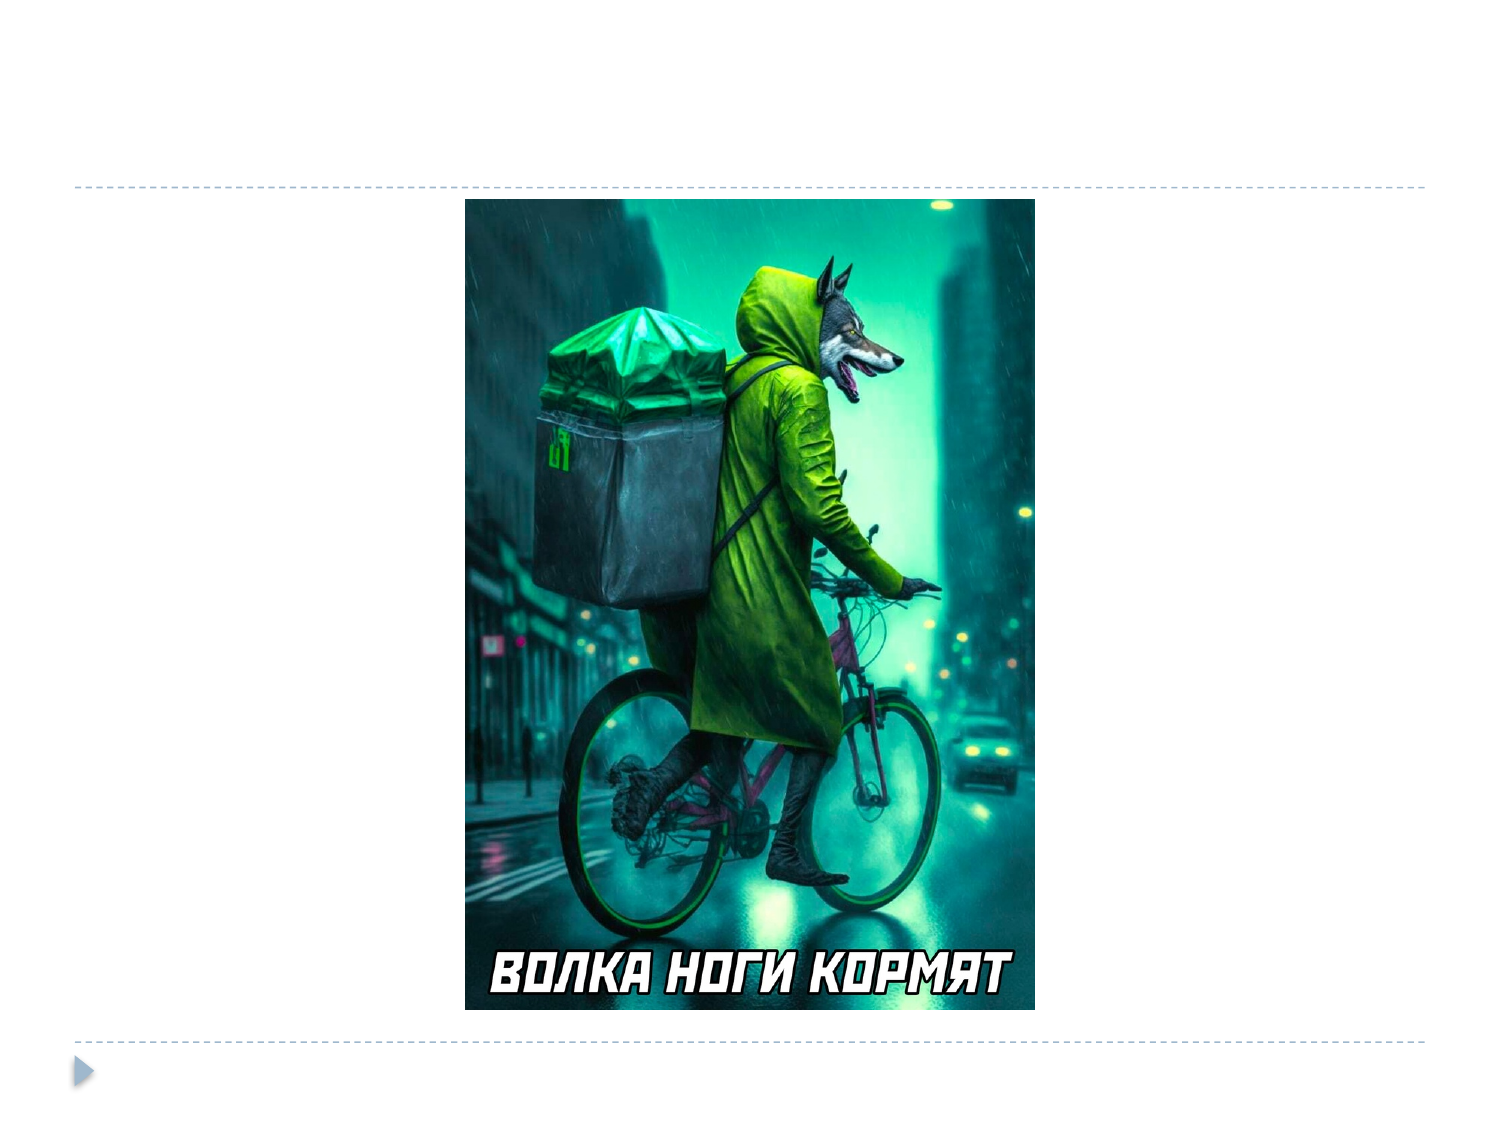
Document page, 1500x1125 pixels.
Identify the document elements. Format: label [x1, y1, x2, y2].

picture [465, 199, 1035, 1011]
